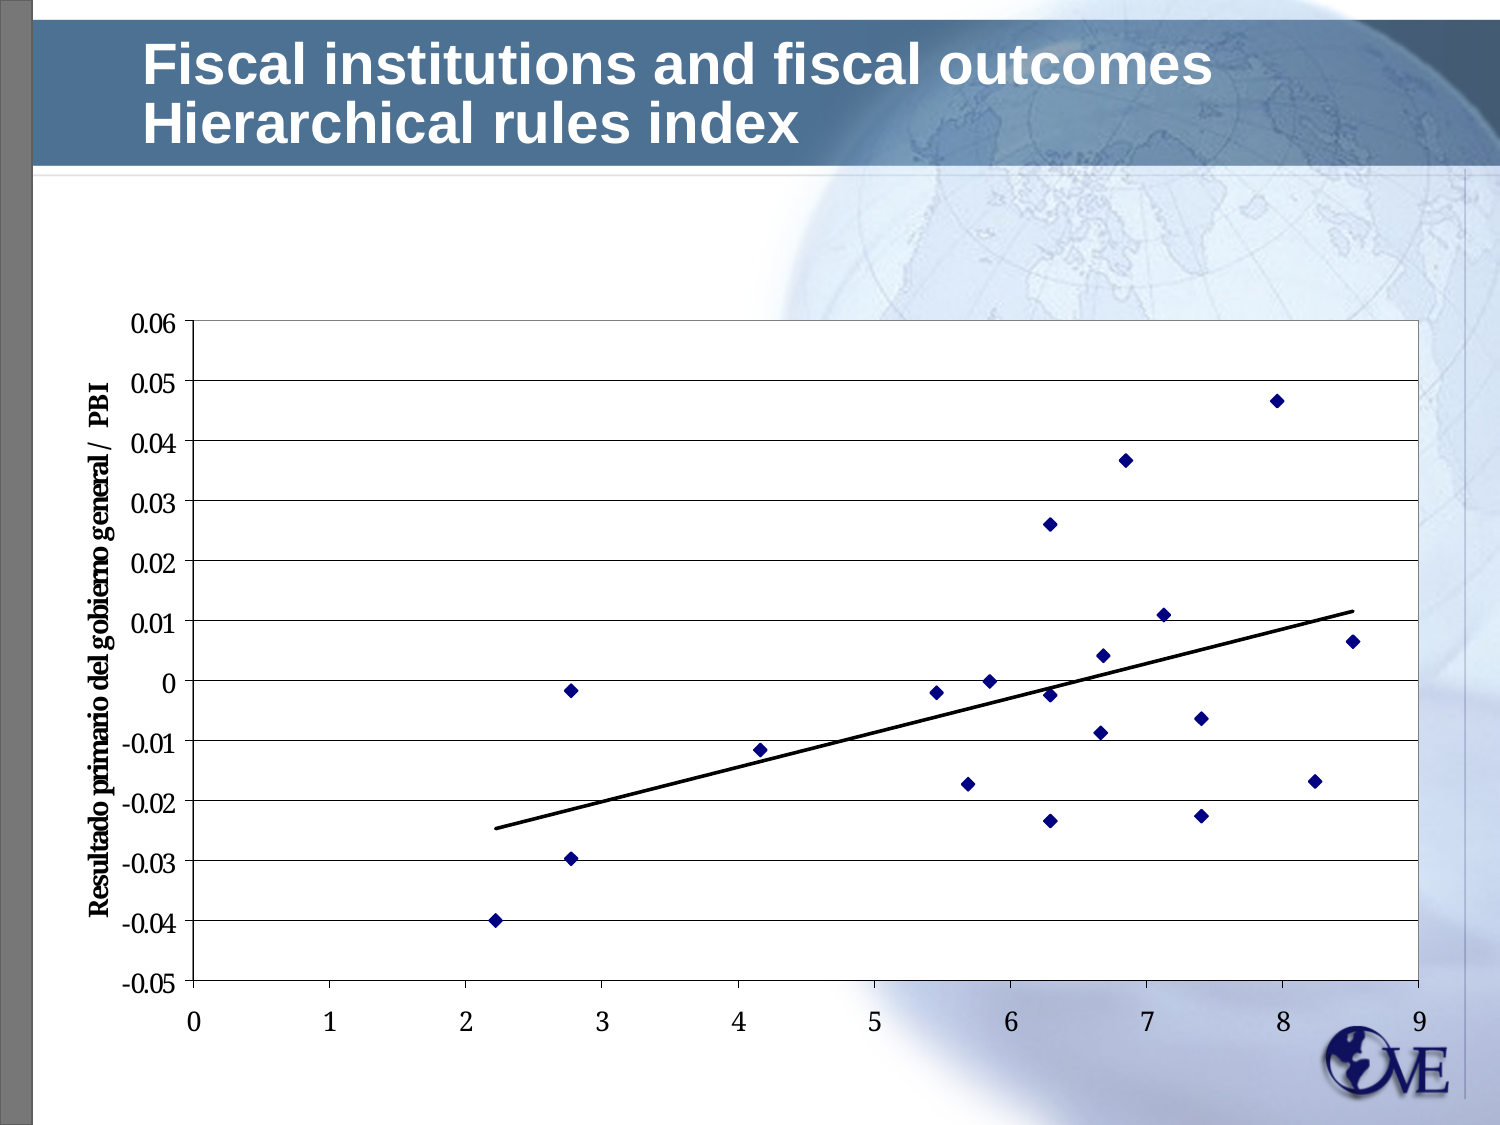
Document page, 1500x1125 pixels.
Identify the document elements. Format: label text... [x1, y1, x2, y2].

picture [33, 0, 1500, 1125]
title Fiscal institutions and fiscal outcomes Hierarchical rules index [126, 16, 1461, 164]
